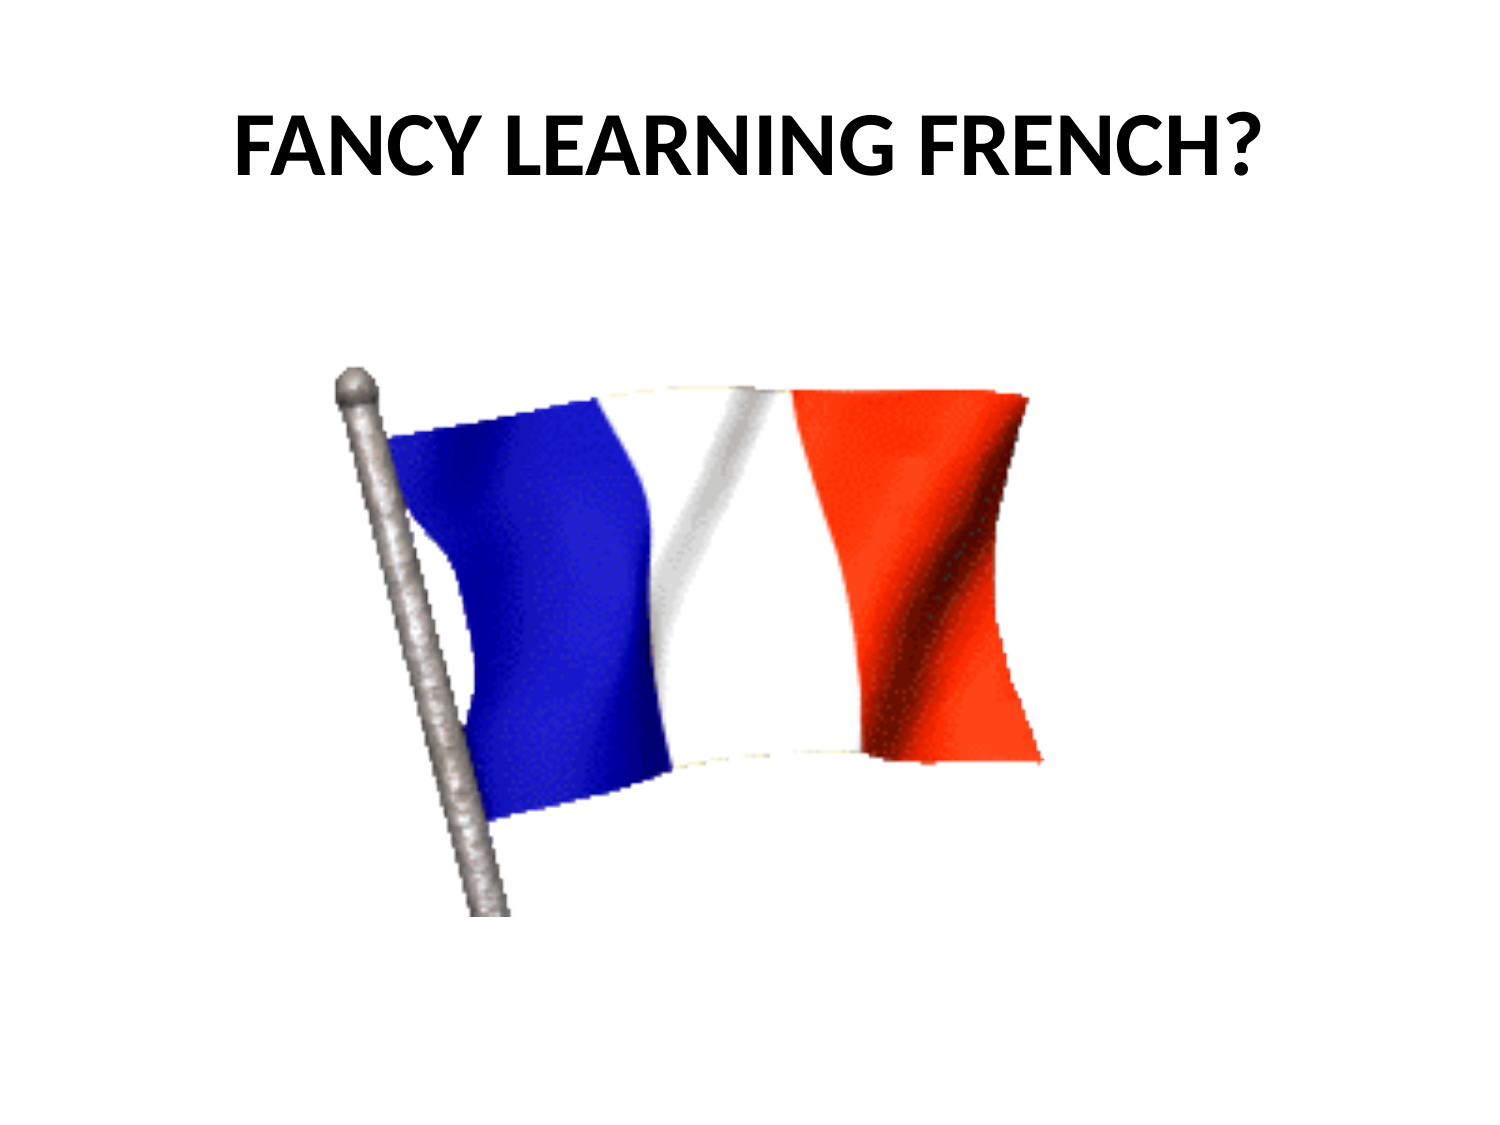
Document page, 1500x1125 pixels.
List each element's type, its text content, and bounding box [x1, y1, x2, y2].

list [321, 304, 1129, 917]
title FANCY LEARNING FRENCH? [75, 45, 1425, 233]
